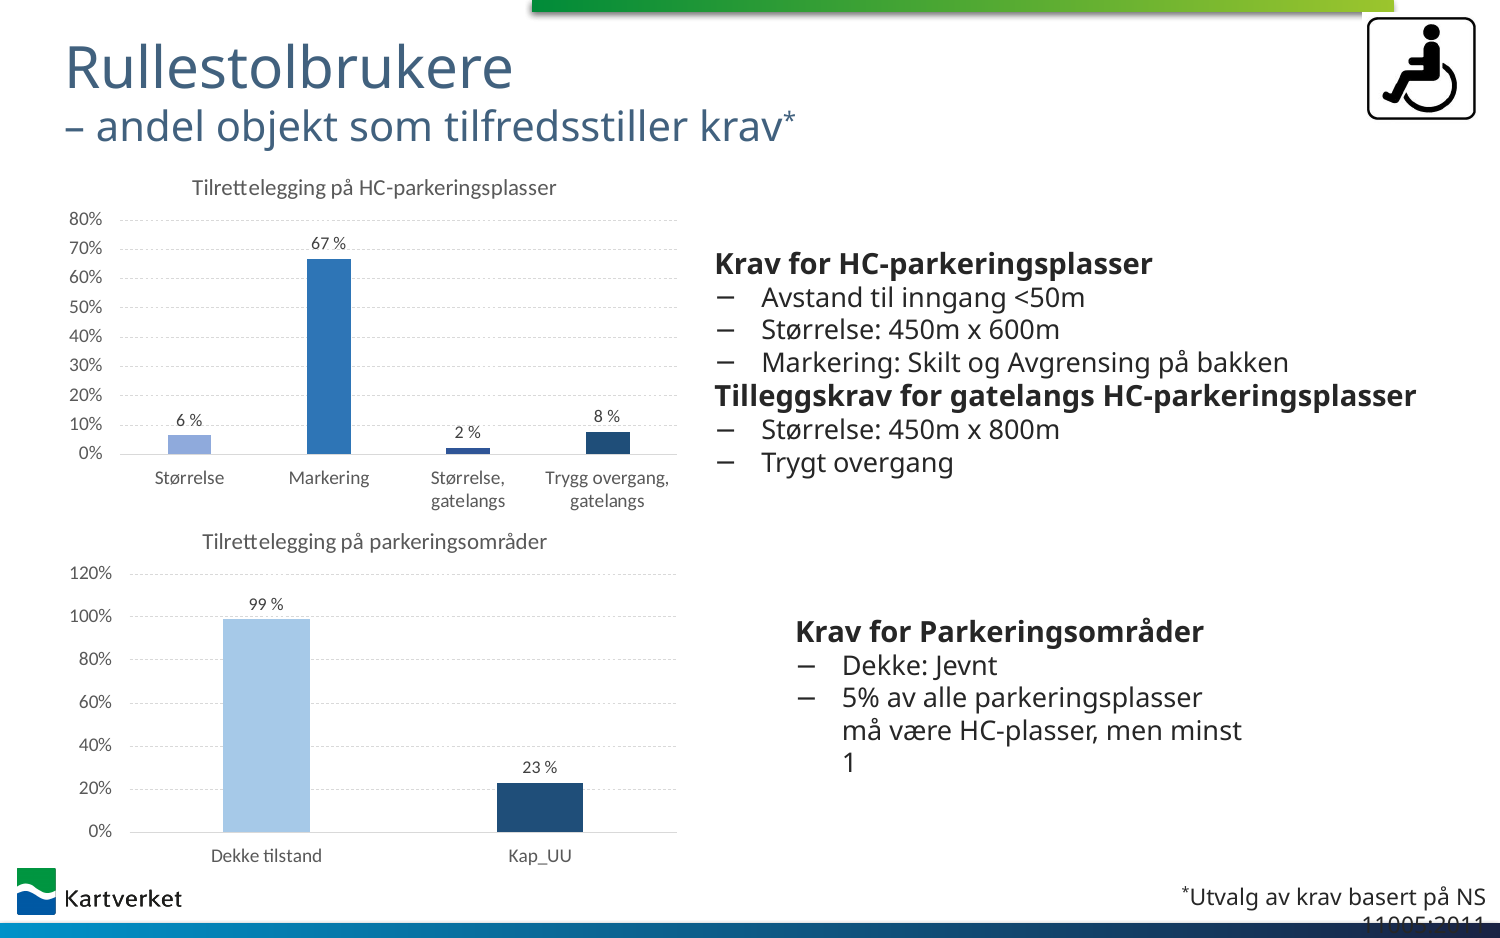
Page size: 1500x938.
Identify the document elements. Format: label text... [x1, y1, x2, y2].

text_box *Utvalg av krav basert på NS 11005:2011 [1068, 873, 1500, 938]
picture [62, 166, 688, 519]
text_box Krav for Parkeringsområder Dekke: Jevnt 5% av alle parkeringsplasser må være HC-plasser, men minst 1 [780, 605, 1261, 786]
picture [1362, 12, 1481, 126]
picture [62, 520, 688, 874]
text_box Rullestolbrukere – andel objekt som tilfredsstiller krav* [49, 25, 1431, 158]
text_box Krav for HC-parkeringsplasser Avstand til inngang <50m Størrelse: 450m x 600m Markering: Skilt og Avgrensing på bakken Tilleggskrav for gatelangs HC-parkeringsplasser Størrelse: 450m x 800m Trygt overgang [699, 237, 1433, 485]
